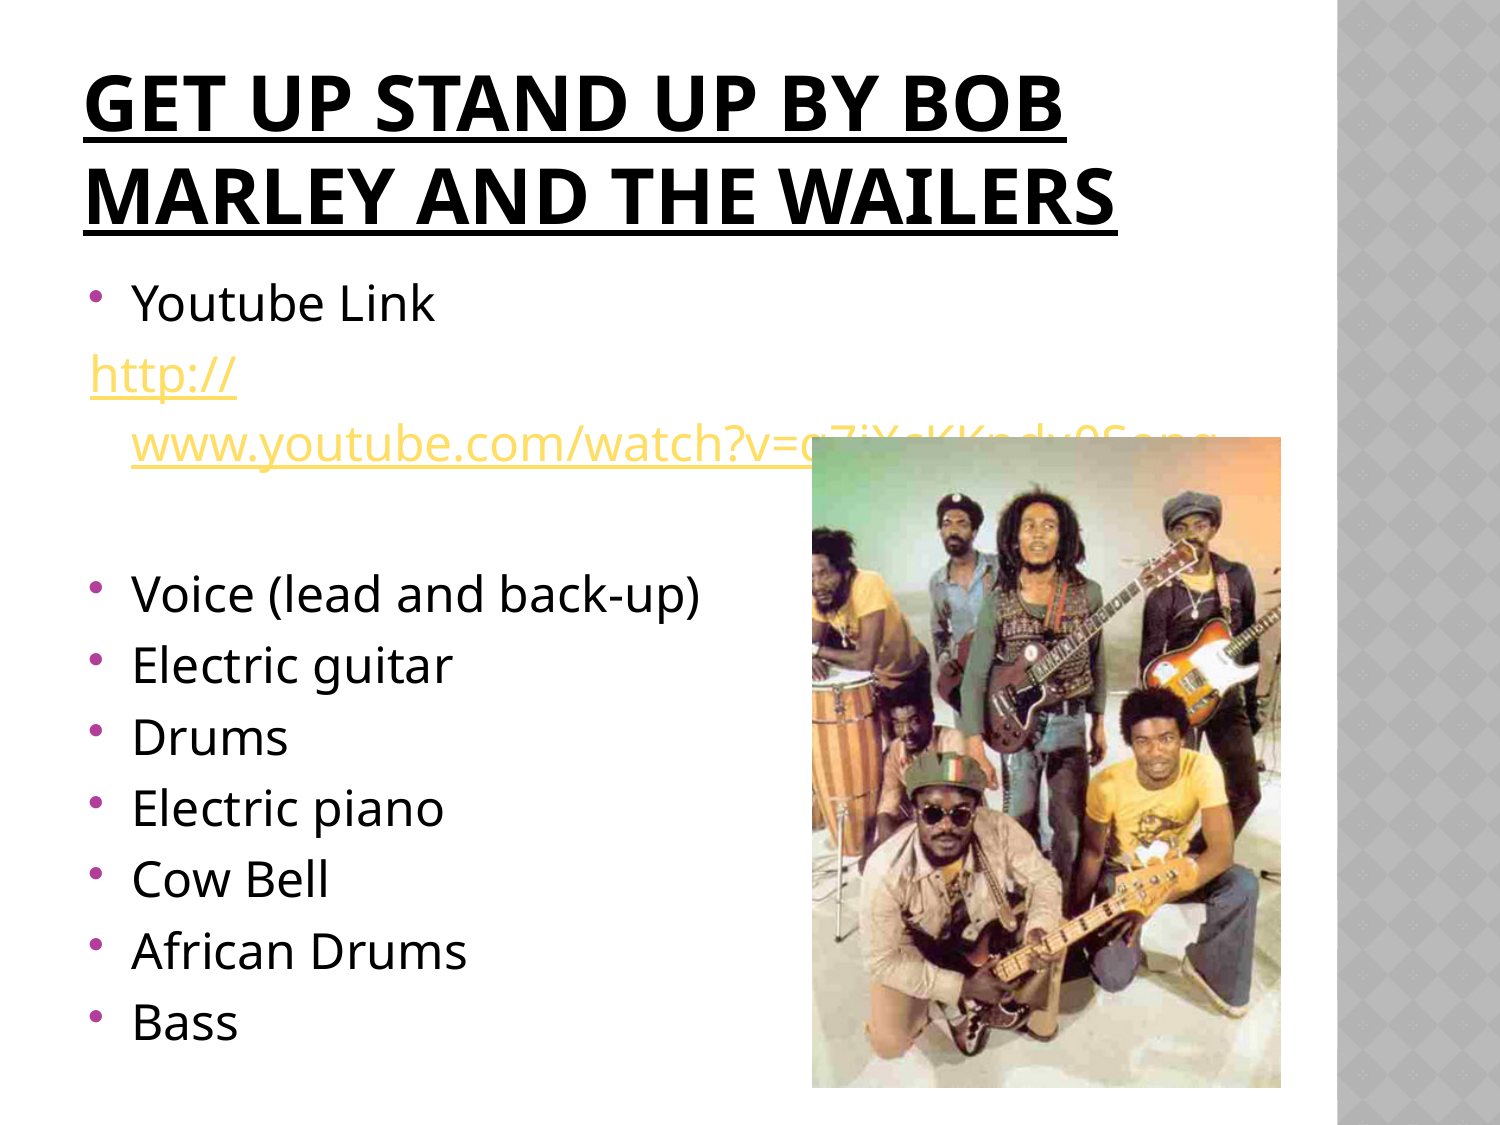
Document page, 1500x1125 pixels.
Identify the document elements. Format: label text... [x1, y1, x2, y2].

list Youtube Link http://www.youtube.com/watch?v=q7iXcKKpdx0Song Voice (lead and back-up) Electric guitar Drums Electric piano Cow Bell African Drums Bass [75, 264, 1263, 1059]
picture [811, 437, 1281, 1088]
title Get Up Stand Up by Bob Marley and the Wailers [75, 52, 1263, 240]
